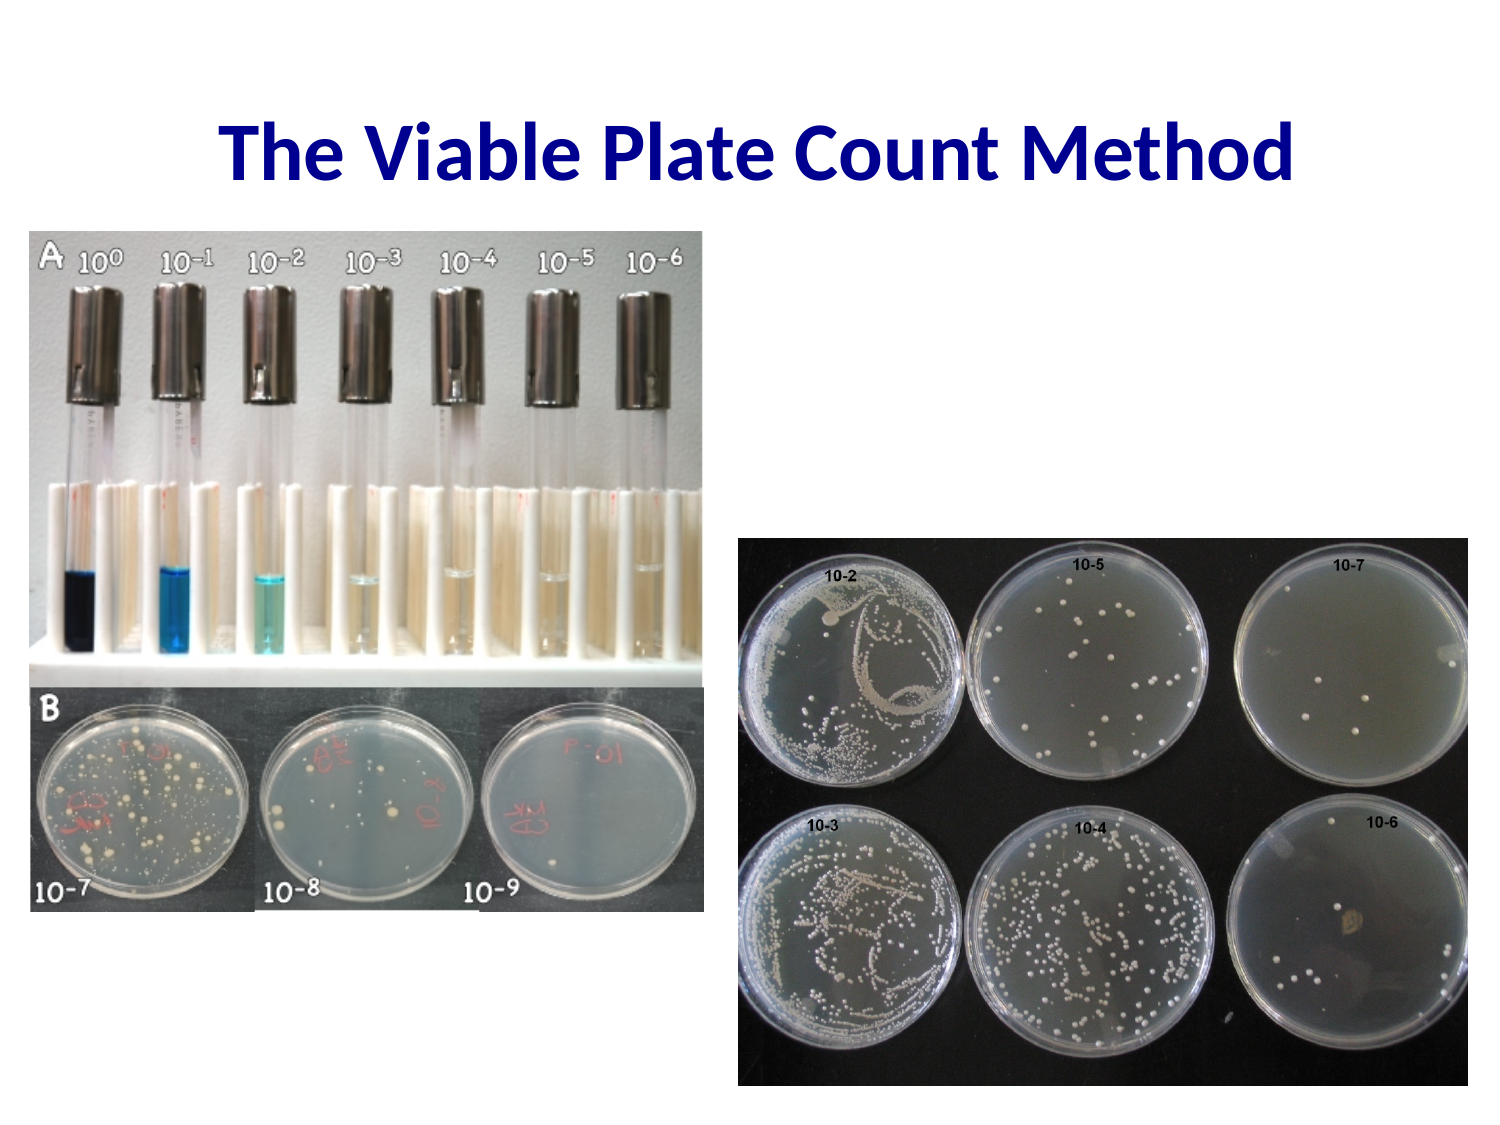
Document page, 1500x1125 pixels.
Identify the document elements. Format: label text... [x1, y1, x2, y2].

text_box The Viable Plate Count Method [203, 90, 1312, 205]
picture [738, 538, 1468, 1087]
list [29, 231, 704, 912]
